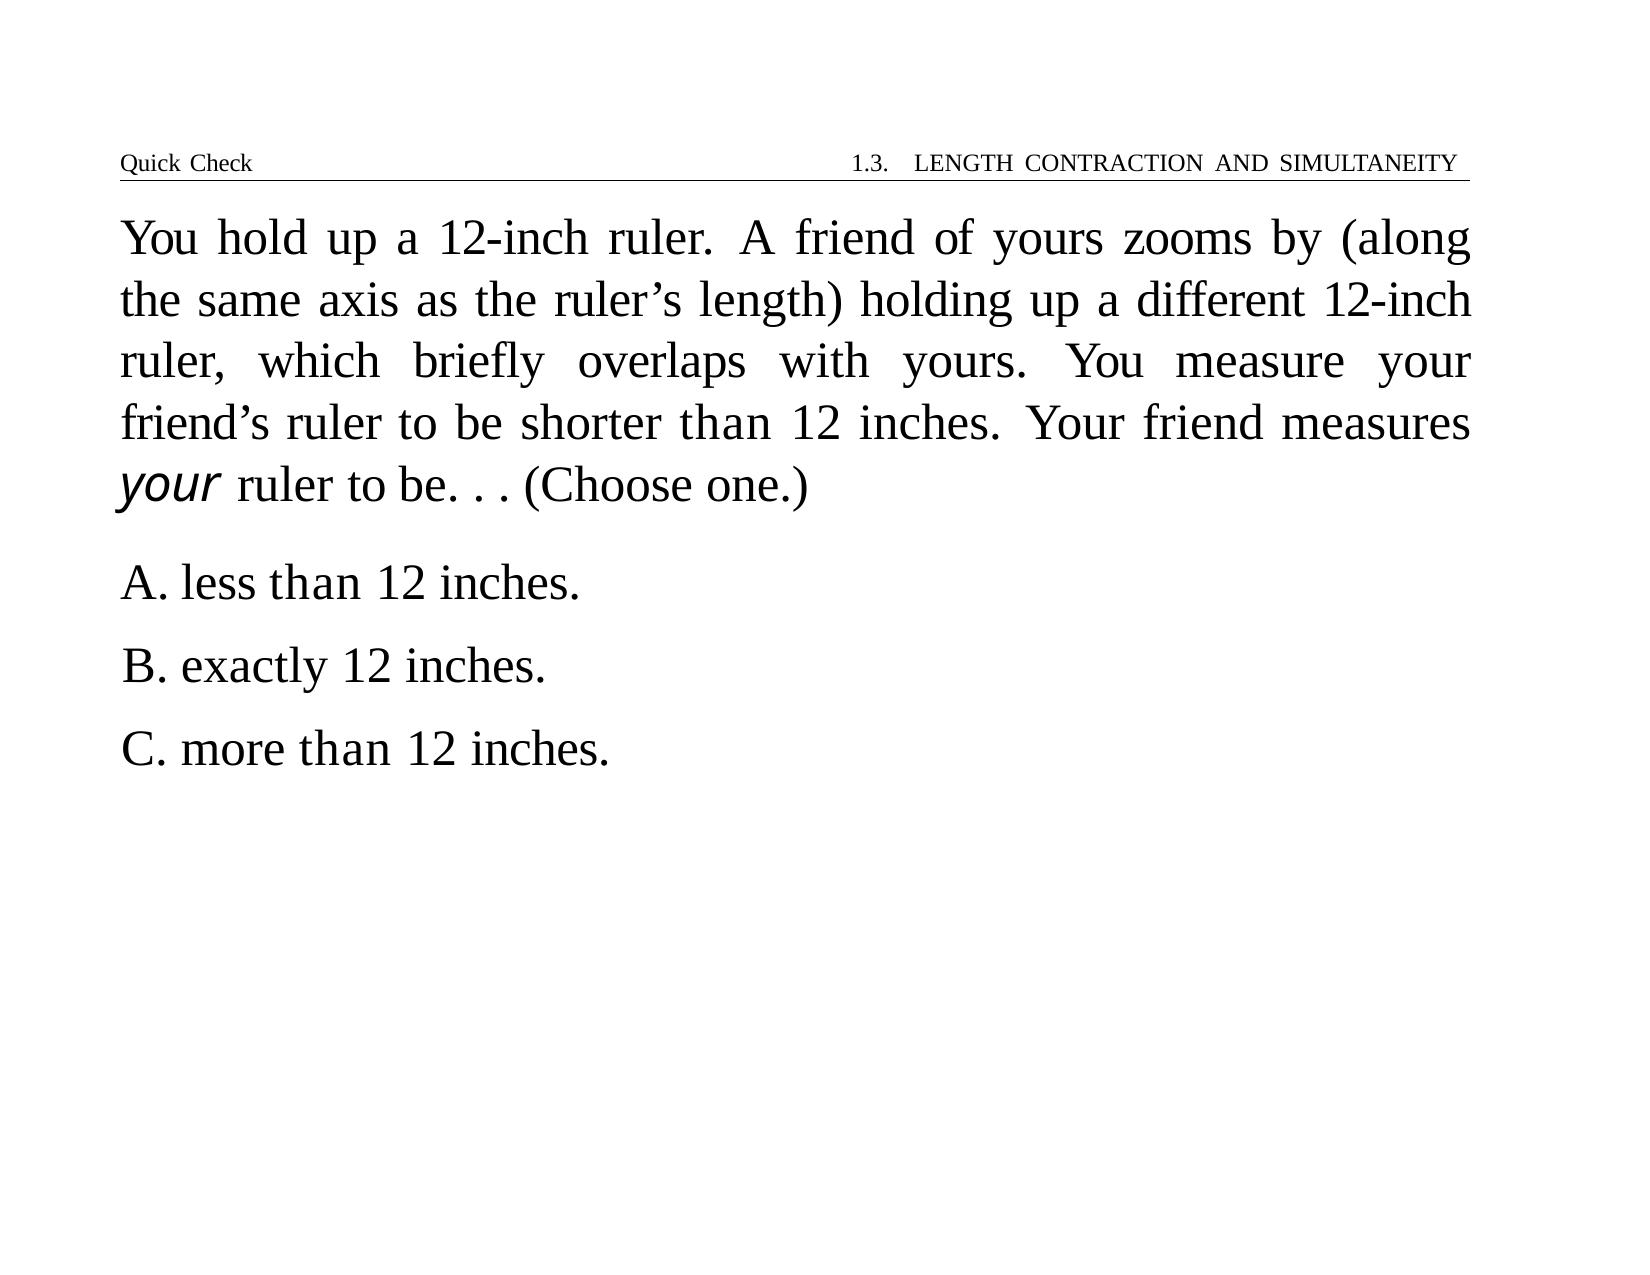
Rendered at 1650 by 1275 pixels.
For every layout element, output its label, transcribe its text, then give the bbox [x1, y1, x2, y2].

text_box Quick Check 1.3. LENGTH CONTRACTION AND SIMULTANEITY [117, 144, 1473, 176]
title You hold up a 12-inch ruler. A friend of yours zooms by (along the same axis as the ruler’s length) holding up a different 12-inch ruler, which briefly overlaps with yours. You measure your friend’s ruler to be shorter than 12 inches. Your friend measures your ruler to be. . . (Choose one.) [117, 201, 1473, 512]
text_box less than 12 inches. exactly 12 inches. more than 12 inches. [117, 524, 613, 776]
